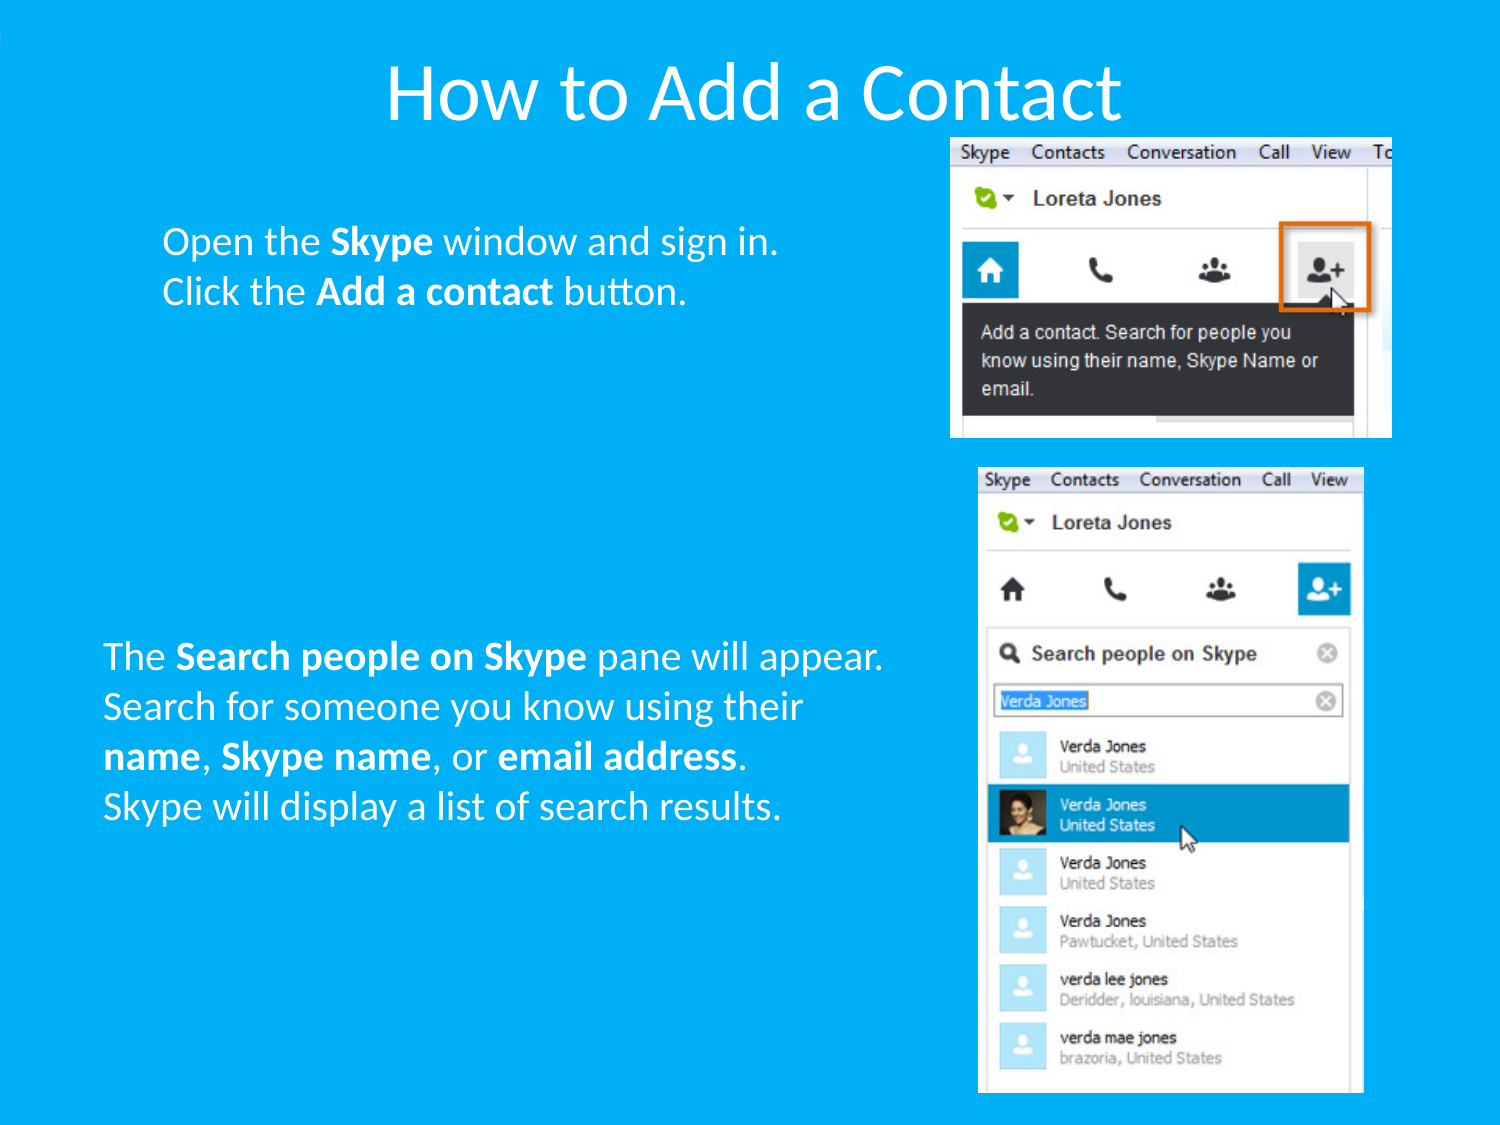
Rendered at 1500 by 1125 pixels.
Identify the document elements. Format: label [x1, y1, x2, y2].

picture [326, 701, 330, 719]
picture [149, 750, 177, 769]
picture [469, 285, 485, 304]
picture [544, 701, 548, 719]
picture [240, 650, 250, 669]
picture [454, 750, 471, 770]
picture [635, 285, 653, 305]
picture [743, 794, 754, 820]
picture [380, 750, 408, 769]
picture [147, 651, 164, 670]
picture [605, 750, 621, 770]
picture [792, 700, 802, 719]
picture [166, 700, 176, 719]
picture [380, 801, 395, 826]
picture [787, 650, 798, 670]
picture [422, 701, 439, 720]
picture [184, 801, 201, 820]
picture [681, 700, 691, 719]
picture [497, 800, 514, 820]
picture [125, 792, 138, 819]
picture [471, 700, 489, 720]
picture [363, 800, 376, 819]
picture [648, 650, 658, 669]
picture [401, 650, 418, 670]
picture [223, 743, 239, 770]
picture [485, 236, 489, 254]
picture [362, 811, 370, 820]
picture [649, 700, 660, 720]
picture [304, 650, 321, 676]
picture [366, 276, 383, 305]
picture [567, 277, 571, 304]
picture [588, 286, 598, 305]
picture [287, 285, 304, 305]
picture [393, 235, 410, 261]
picture [288, 236, 297, 254]
picture [214, 235, 230, 255]
picture [650, 67, 694, 119]
picture [408, 701, 417, 719]
picture [956, 80, 988, 119]
picture [331, 701, 340, 719]
picture [637, 800, 646, 819]
picture [600, 650, 616, 676]
picture [522, 750, 550, 769]
picture [243, 741, 259, 769]
picture [378, 701, 396, 720]
picture [864, 67, 902, 120]
picture [696, 800, 708, 820]
picture [392, 641, 396, 669]
picture [370, 650, 387, 676]
picture [504, 701, 509, 719]
picture [665, 286, 674, 304]
picture [659, 286, 664, 304]
picture [482, 81, 537, 119]
picture [693, 651, 719, 669]
picture [910, 80, 946, 120]
picture [506, 641, 522, 669]
picture [576, 750, 580, 769]
picture [182, 750, 199, 770]
picture [696, 713, 712, 727]
picture [253, 650, 267, 670]
picture [477, 751, 481, 769]
picture [445, 236, 471, 254]
picture [609, 279, 632, 305]
picture [411, 800, 424, 819]
picture [688, 248, 704, 262]
picture [263, 701, 267, 719]
picture [359, 750, 374, 770]
picture [414, 235, 432, 255]
picture [747, 701, 756, 719]
picture [561, 68, 584, 120]
picture [590, 80, 626, 120]
picture [627, 701, 637, 720]
picture [565, 701, 583, 720]
picture [494, 701, 503, 720]
picture [273, 285, 282, 304]
picture [473, 794, 483, 820]
picture [675, 701, 679, 719]
picture [761, 701, 778, 720]
picture [599, 801, 603, 819]
picture [428, 285, 441, 305]
picture [333, 228, 348, 255]
picture [179, 701, 192, 720]
picture [205, 285, 218, 305]
picture [325, 650, 342, 670]
picture [193, 235, 209, 261]
picture [302, 701, 320, 720]
picture [197, 650, 215, 670]
picture [706, 750, 719, 770]
picture [979, 468, 1363, 1092]
picture [343, 701, 352, 719]
picture [689, 235, 704, 247]
picture [145, 700, 160, 720]
picture [540, 279, 552, 305]
picture [586, 741, 590, 769]
picture [642, 227, 647, 254]
picture [555, 750, 570, 770]
picture [809, 650, 820, 670]
picture [757, 236, 766, 254]
picture [804, 651, 808, 676]
picture [744, 63, 777, 120]
picture [343, 276, 361, 305]
picture [648, 741, 665, 770]
picture [541, 800, 553, 820]
picture [639, 701, 643, 719]
picture [409, 811, 418, 820]
picture [525, 650, 542, 676]
picture [1063, 80, 1092, 120]
picture [219, 650, 234, 670]
picture [995, 68, 1018, 120]
picture [412, 750, 430, 770]
picture [169, 800, 180, 820]
picture [725, 694, 735, 720]
picture [517, 227, 522, 254]
picture [240, 700, 258, 720]
picture [314, 800, 326, 820]
picture [318, 279, 340, 304]
picture [685, 750, 702, 770]
picture [488, 279, 500, 305]
picture [525, 692, 539, 719]
picture [761, 661, 770, 670]
picture [610, 236, 614, 254]
picture [452, 701, 467, 726]
picture [458, 800, 469, 820]
picture [284, 750, 301, 776]
picture [662, 800, 672, 819]
picture [164, 229, 188, 255]
picture [266, 229, 276, 255]
picture [391, 67, 431, 119]
picture [105, 794, 120, 820]
picture [104, 644, 122, 669]
picture [455, 650, 472, 669]
picture [587, 701, 613, 719]
picture [723, 750, 735, 770]
picture [251, 279, 262, 305]
picture [750, 236, 754, 254]
picture [713, 801, 723, 820]
picture [763, 650, 776, 669]
picture [547, 650, 564, 676]
picture [568, 650, 585, 670]
picture [305, 750, 322, 770]
picture [866, 650, 876, 669]
picture [242, 235, 251, 254]
picture [589, 235, 604, 255]
picture [302, 236, 319, 255]
picture [740, 692, 746, 719]
picture [528, 236, 546, 255]
picture [106, 750, 123, 769]
picture [724, 801, 728, 819]
picture [518, 792, 528, 819]
picture [580, 800, 593, 819]
picture [578, 811, 587, 820]
picture [499, 750, 517, 770]
picture [178, 643, 194, 670]
picture [807, 80, 837, 120]
picture [675, 801, 692, 820]
picture [282, 800, 293, 820]
picture [492, 236, 501, 254]
picture [621, 661, 630, 670]
picture [214, 801, 240, 819]
picture [524, 285, 537, 305]
picture [847, 650, 860, 669]
picture [623, 650, 636, 669]
picture [204, 700, 213, 719]
picture [1023, 80, 1053, 120]
picture [127, 642, 132, 669]
picture [346, 650, 364, 670]
picture [709, 236, 713, 254]
picture [294, 792, 298, 819]
picture [782, 651, 786, 676]
picture [625, 741, 643, 770]
picture [281, 227, 287, 254]
picture [124, 701, 141, 720]
picture [441, 80, 477, 120]
picture [445, 285, 463, 305]
picture [398, 285, 414, 305]
picture [262, 750, 279, 776]
picture [663, 235, 674, 255]
picture [951, 138, 1391, 437]
picture [631, 235, 642, 255]
picture [551, 701, 560, 719]
picture [486, 643, 502, 670]
picture [671, 750, 682, 769]
picture [663, 650, 679, 670]
picture [272, 641, 288, 669]
picture [128, 750, 143, 770]
picture [286, 700, 298, 720]
picture [506, 235, 517, 255]
picture [164, 279, 182, 305]
picture [617, 236, 626, 254]
picture [431, 650, 450, 670]
picture [227, 692, 238, 719]
picture [353, 226, 368, 254]
picture [758, 800, 769, 820]
picture [642, 651, 646, 669]
picture [846, 661, 854, 670]
picture [337, 750, 353, 769]
picture [572, 286, 583, 305]
picture [557, 801, 574, 820]
picture [357, 700, 374, 720]
picture [550, 236, 576, 254]
picture [133, 651, 142, 669]
picture [612, 800, 625, 820]
picture [697, 700, 712, 712]
picture [331, 800, 347, 826]
picture [600, 286, 604, 304]
picture [224, 277, 237, 304]
picture [1097, 68, 1120, 120]
picture [372, 235, 389, 261]
picture [504, 285, 519, 305]
picture [700, 63, 733, 120]
picture [825, 650, 841, 670]
picture [105, 694, 120, 720]
picture [163, 801, 168, 826]
picture [143, 801, 158, 826]
picture [716, 236, 725, 254]
picture [401, 701, 405, 719]
